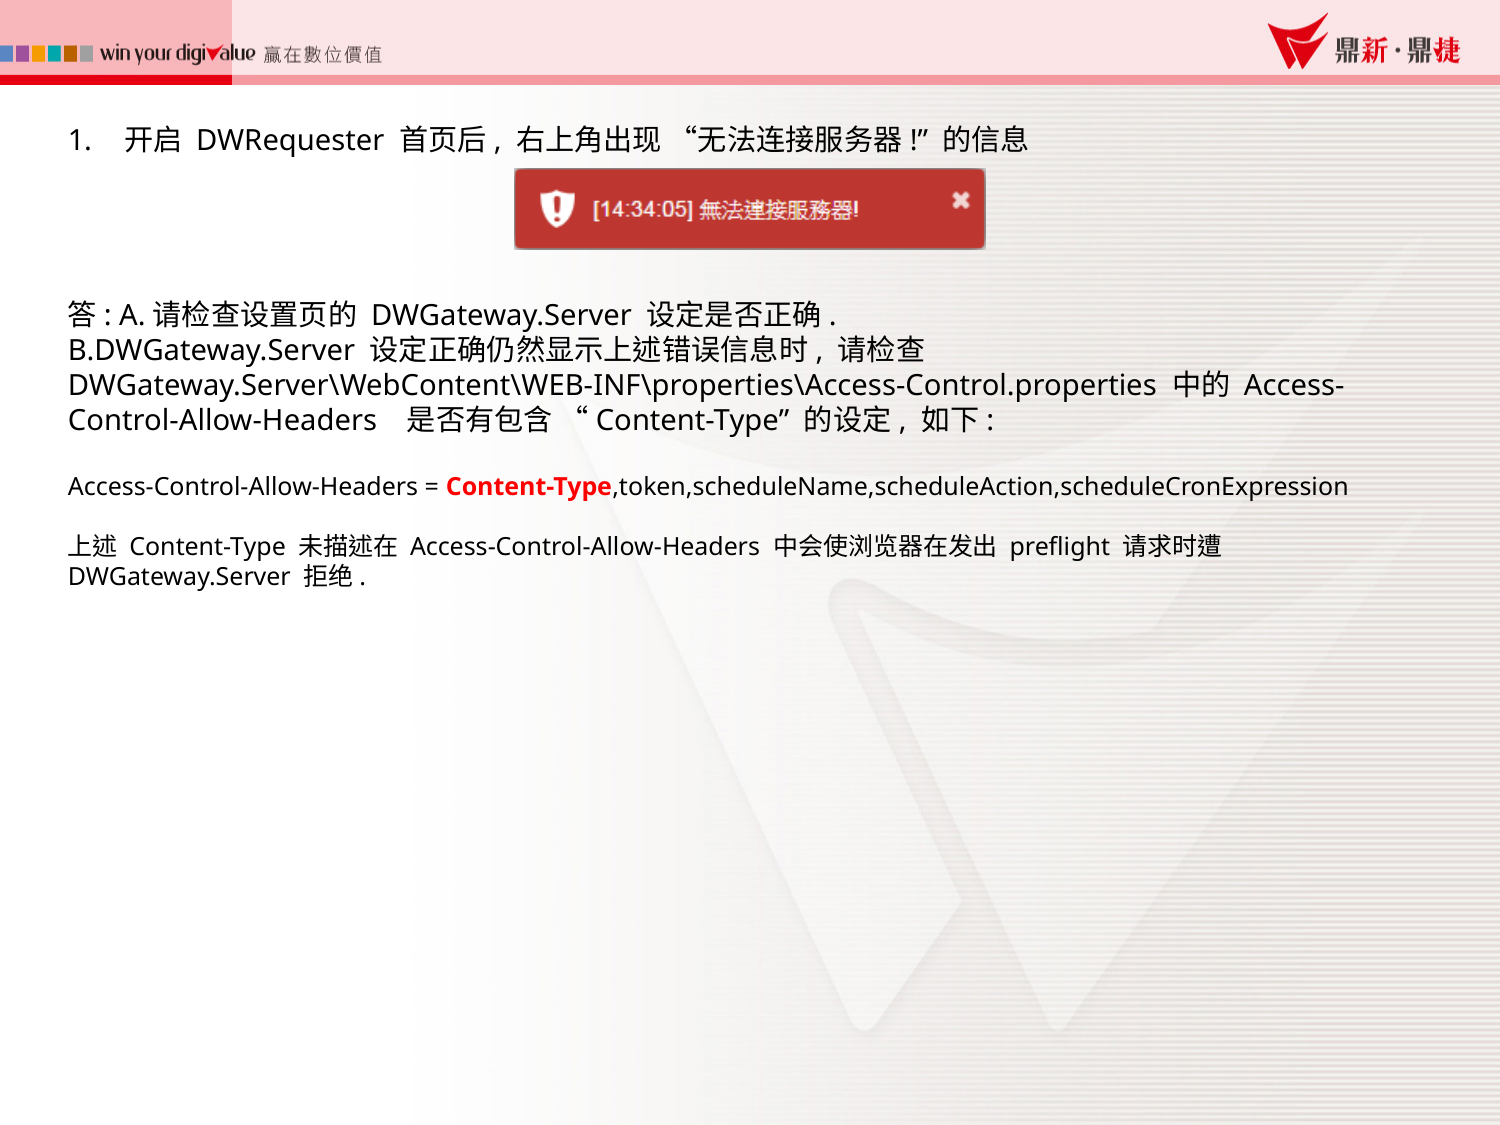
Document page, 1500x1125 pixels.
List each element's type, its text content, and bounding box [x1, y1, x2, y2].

text_box 开启 DWRequester 首页后, 右上角出现 “无法连接服务器!” 的信息 答: A.请检查设置页的 DWGateway.Server 设定是否正确. B.DWGateway.Server 设定正确仍然显示上述错误信息时, 请检查 DWGateway.Server\WebContent\WEB-INF\properties\Access-Control.properties 中的 Access-Control-Allow-Headers 是否有包含 “Content-Type” 的设定, 如下: Access-Control-Allow-Headers = Content-Type,token,scheduleName,scheduleAction,scheduleCronExpression 上述 Content-Type 未描述在 Access-Control-Allow-Headers 中会使浏览器在发出 preflight 请求时遭 DWGateway.Server 拒绝. [53, 113, 1437, 811]
picture [0, 0, 1500, 1125]
